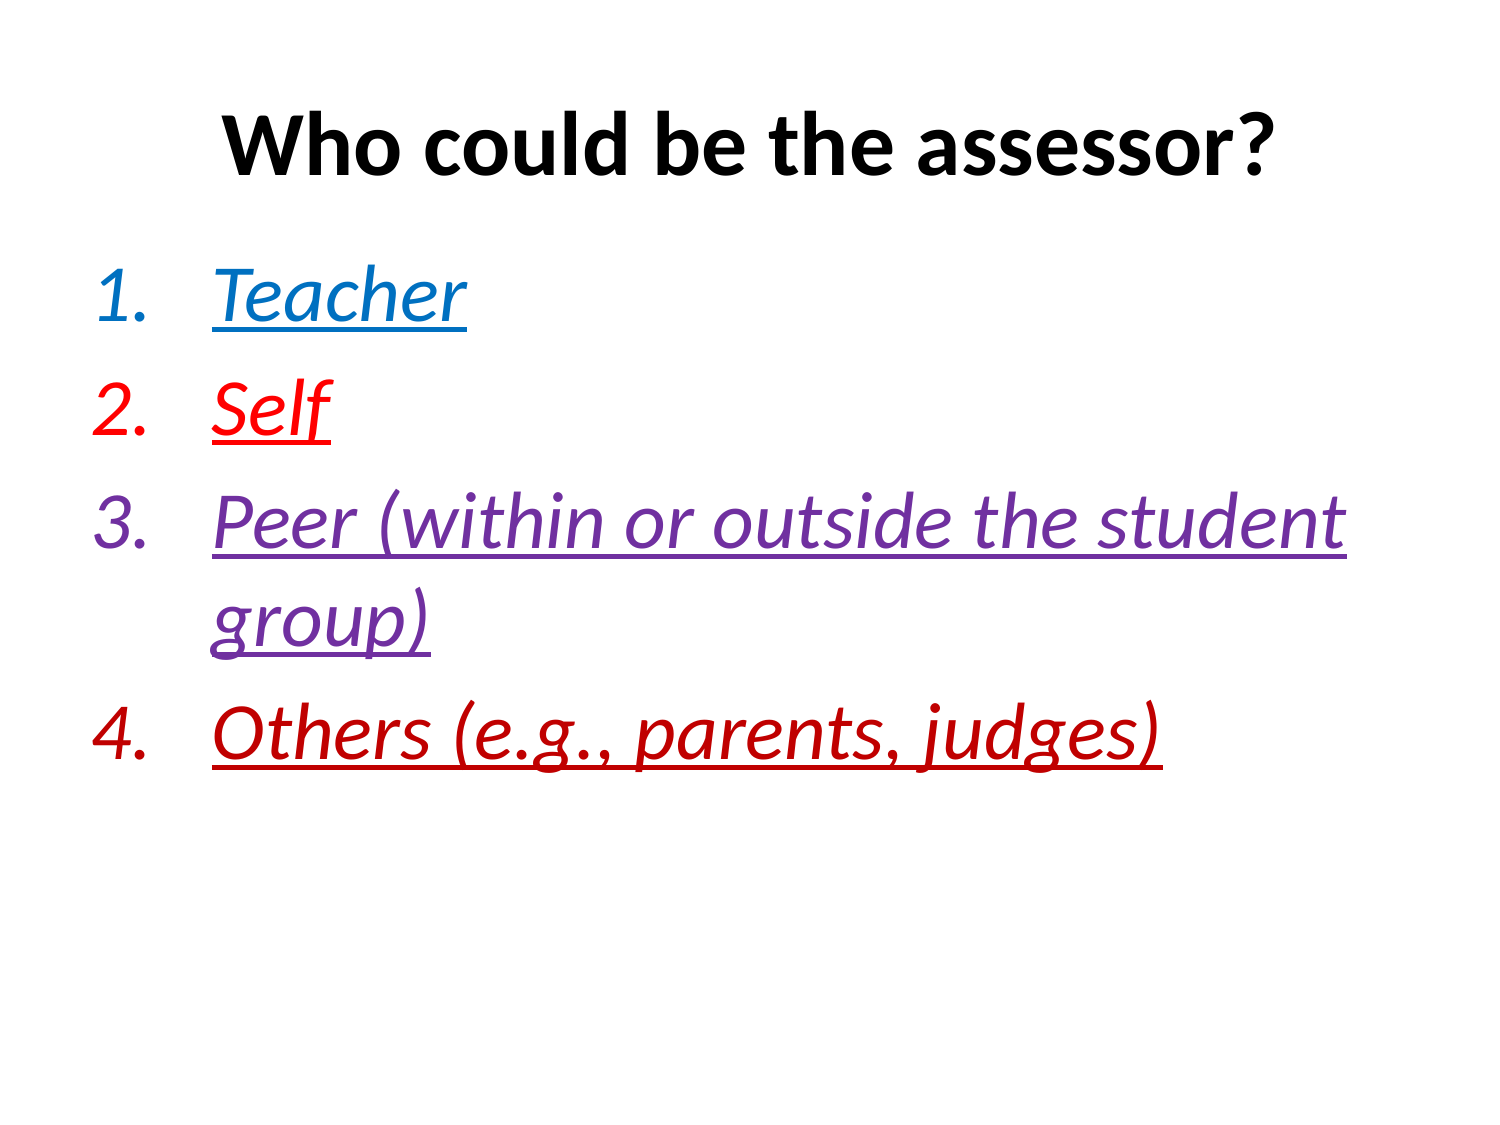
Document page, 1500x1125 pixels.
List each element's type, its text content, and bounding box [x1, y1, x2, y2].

list Teacher Self Peer (within or outside the student group) Others (e.g., parents, judges) [75, 232, 1425, 1005]
title Who could be the assessor? [75, 45, 1425, 232]
